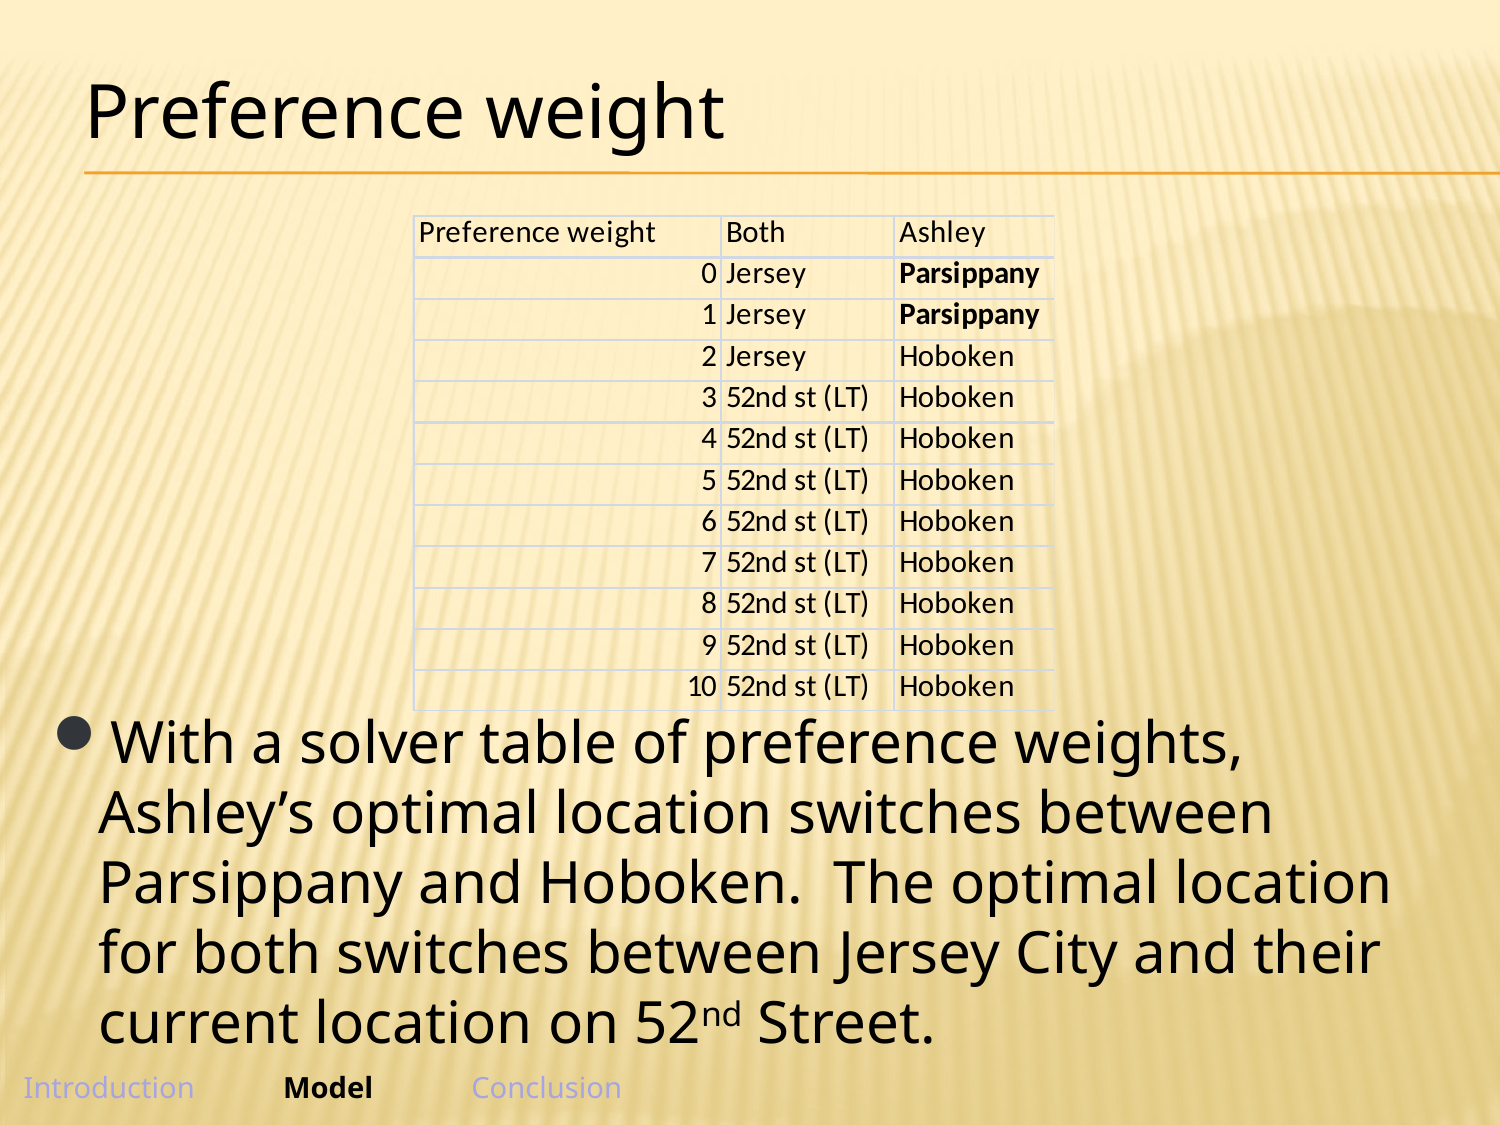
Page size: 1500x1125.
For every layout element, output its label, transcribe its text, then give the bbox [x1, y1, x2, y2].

text_box With a solver table of preference weights, Ashley’s optimal location switches between Parsippany and Hoboken. The optimal location for both switches between Jersey City and their current location on 52nd Street. [37, 698, 1463, 1125]
text_box Introduction [0, 1061, 219, 1112]
text_box Model [219, 1061, 437, 1112]
picture [412, 214, 1057, 713]
text_box Conclusion [437, 1061, 656, 1112]
text_box Preference weight [69, 56, 741, 162]
